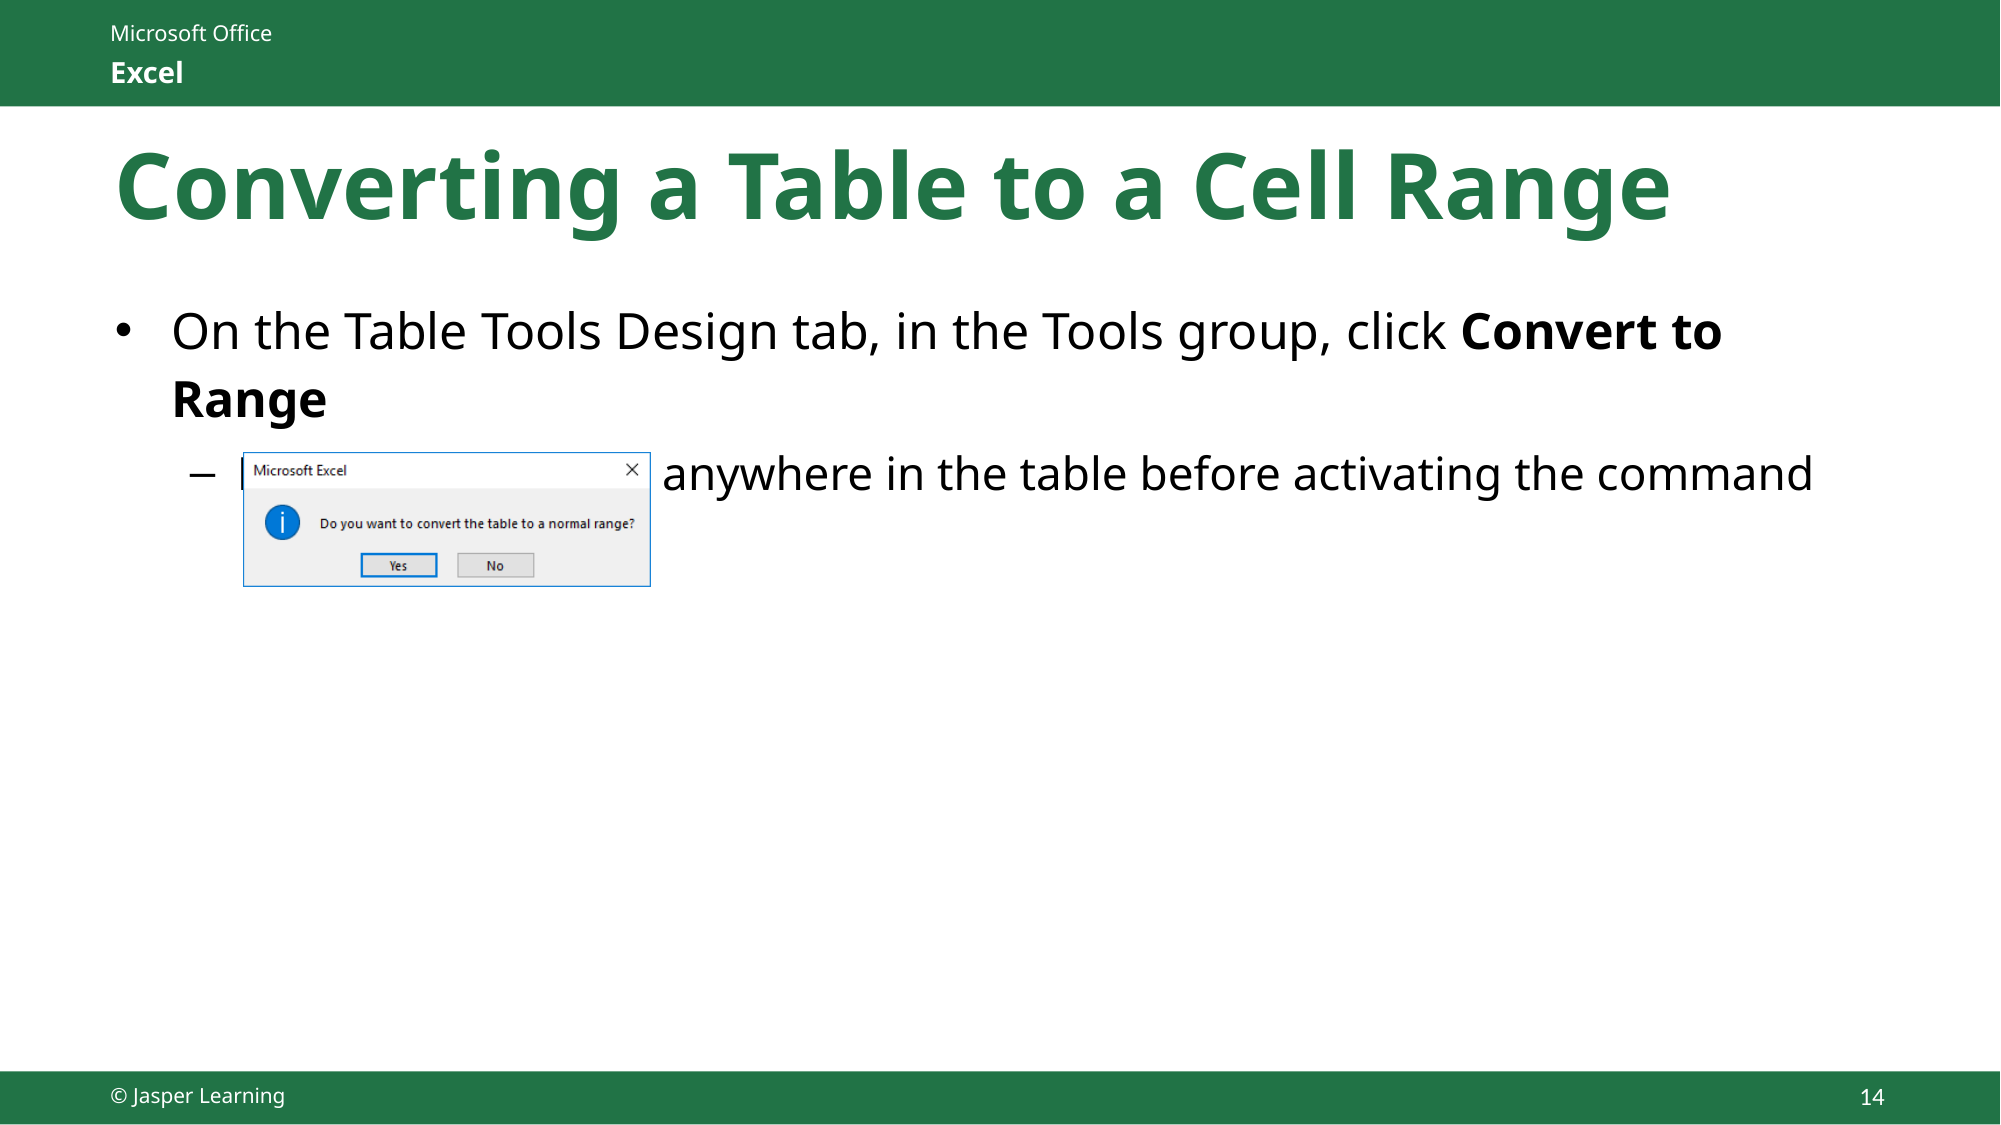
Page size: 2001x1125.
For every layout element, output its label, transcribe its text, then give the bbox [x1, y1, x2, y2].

title Converting a Table to a Cell Range [99, 118, 1866, 248]
footer © Jasper Learning [95, 1065, 729, 1125]
list On the Table Tools Design tab, in the Tools group, click Convert to Range Ensure active cell is anywhere in the table before activating the command [99, 283, 1900, 1026]
picture [243, 452, 651, 587]
slide_number 14 [1433, 1065, 1900, 1125]
